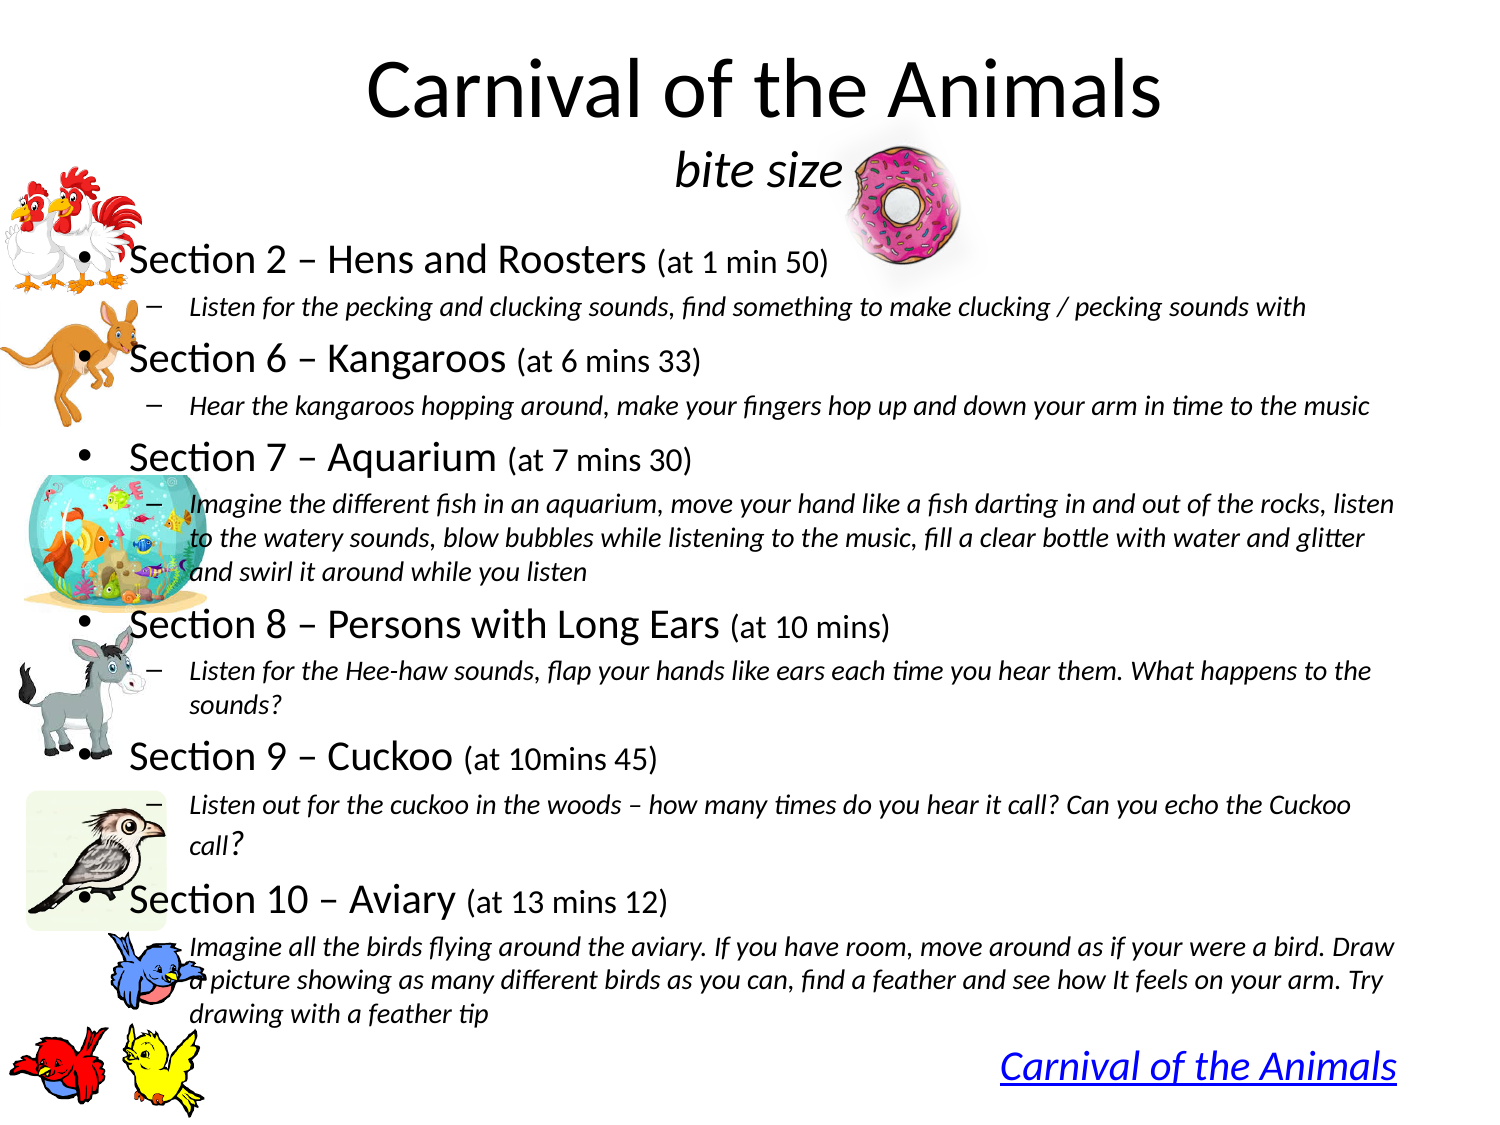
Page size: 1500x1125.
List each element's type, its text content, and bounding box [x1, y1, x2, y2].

title Carnival of the Animals bite size [89, 24, 1440, 206]
picture [0, 162, 142, 427]
list Section 2 – Hens and Roosters (at 1 min 50) Listen for the pecking and clucking sounds, find something to make clucking / pecking sounds with Section 6 – Kangaroos (at 6 mins 33) Hear the kangaroos hopping around, make your fingers hop up and down your arm in time to the music Section 7 – Aquarium (at 7 mins 30) Imagine the different fish in an aquarium, move your hand like a fish darting in and out of the rocks, listen to the watery sounds, blow bubbles while listening to the music, fill a clear bottle with water and glitter and swirl it around while you listen Section 8 – Persons with Long Ears (at 10 mins) Listen for the Hee-haw sounds, flap your hands like ears each time you hear them. What happens to the sounds? Section 9 – Cuckoo (at 10mins 45) Listen out for the cuckoo in the woods – how many times do you hear it call? Can you echo the Cuckoo call? Section 10 – Aviary (at 13 mins 12) Imagine all the birds flying around the aviary. If you have room, move around as if your were a bird. Draw a picture showing as many different birds as you can, find a feather and see how It feels on your arm. Try drawing with a feather tip Carnival of the Animals [62, 223, 1413, 1100]
picture [9, 790, 207, 1118]
picture [802, 137, 1003, 274]
picture [0, 475, 208, 781]
